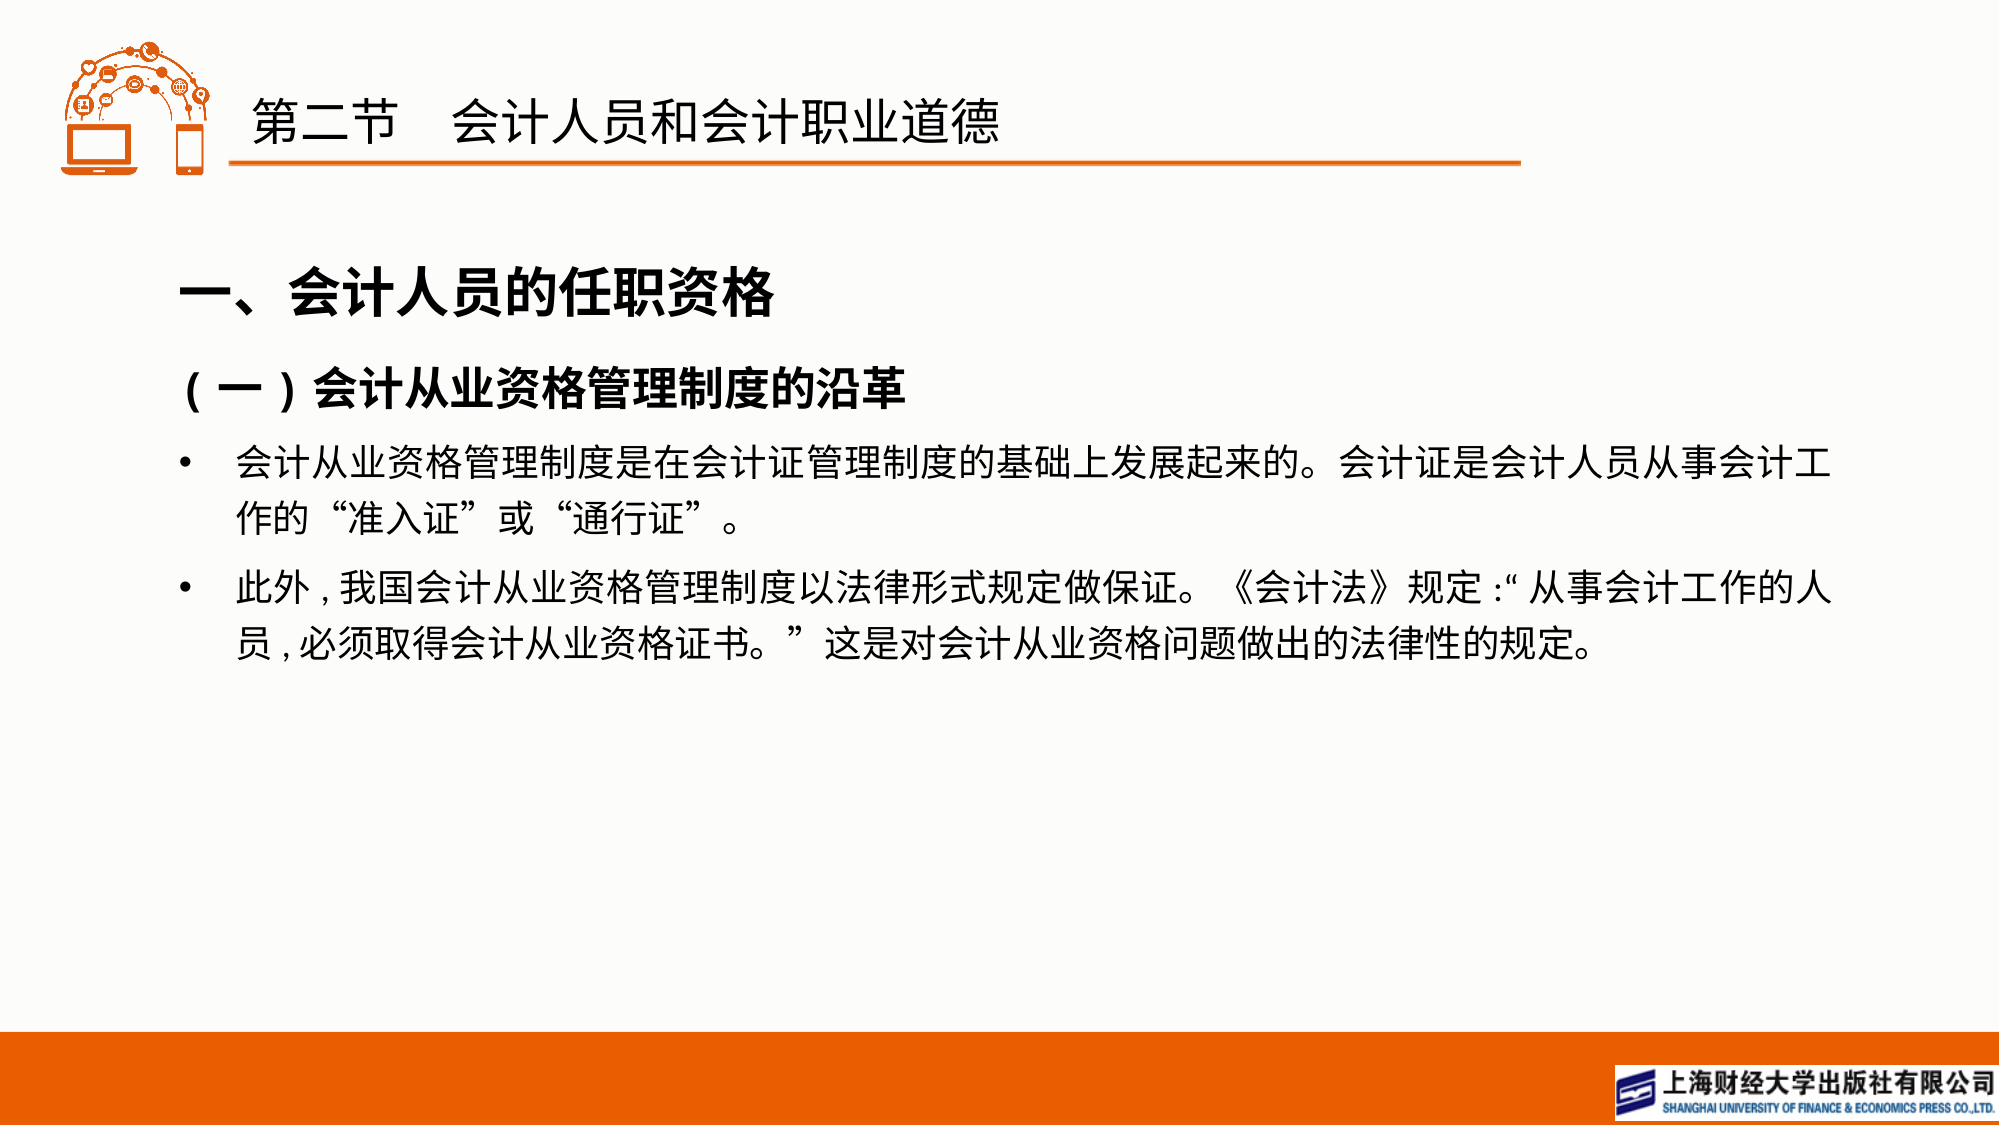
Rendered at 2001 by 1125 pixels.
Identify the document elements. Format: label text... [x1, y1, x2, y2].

title 第二节 会计人员和会计职业道德 [235, 82, 1605, 189]
picture [0, 0, 2000, 1125]
list 一、会计人员的任职资格 (一)会计从业资格管理制度的沿革 会计从业资格管理制度是在会计证管理制度的基础上发展起来的。会计证是会计人员从事会计工作的“准入证”或“通行证”。 此外,我国会计从业资格管理制度以法律形式规定做保证。《会计法》规定:“从事会计工作的人员,必须取得会计从业资格证书。”这是对会计从业资格问题做出的法律性的规定。 [163, 227, 1849, 1049]
